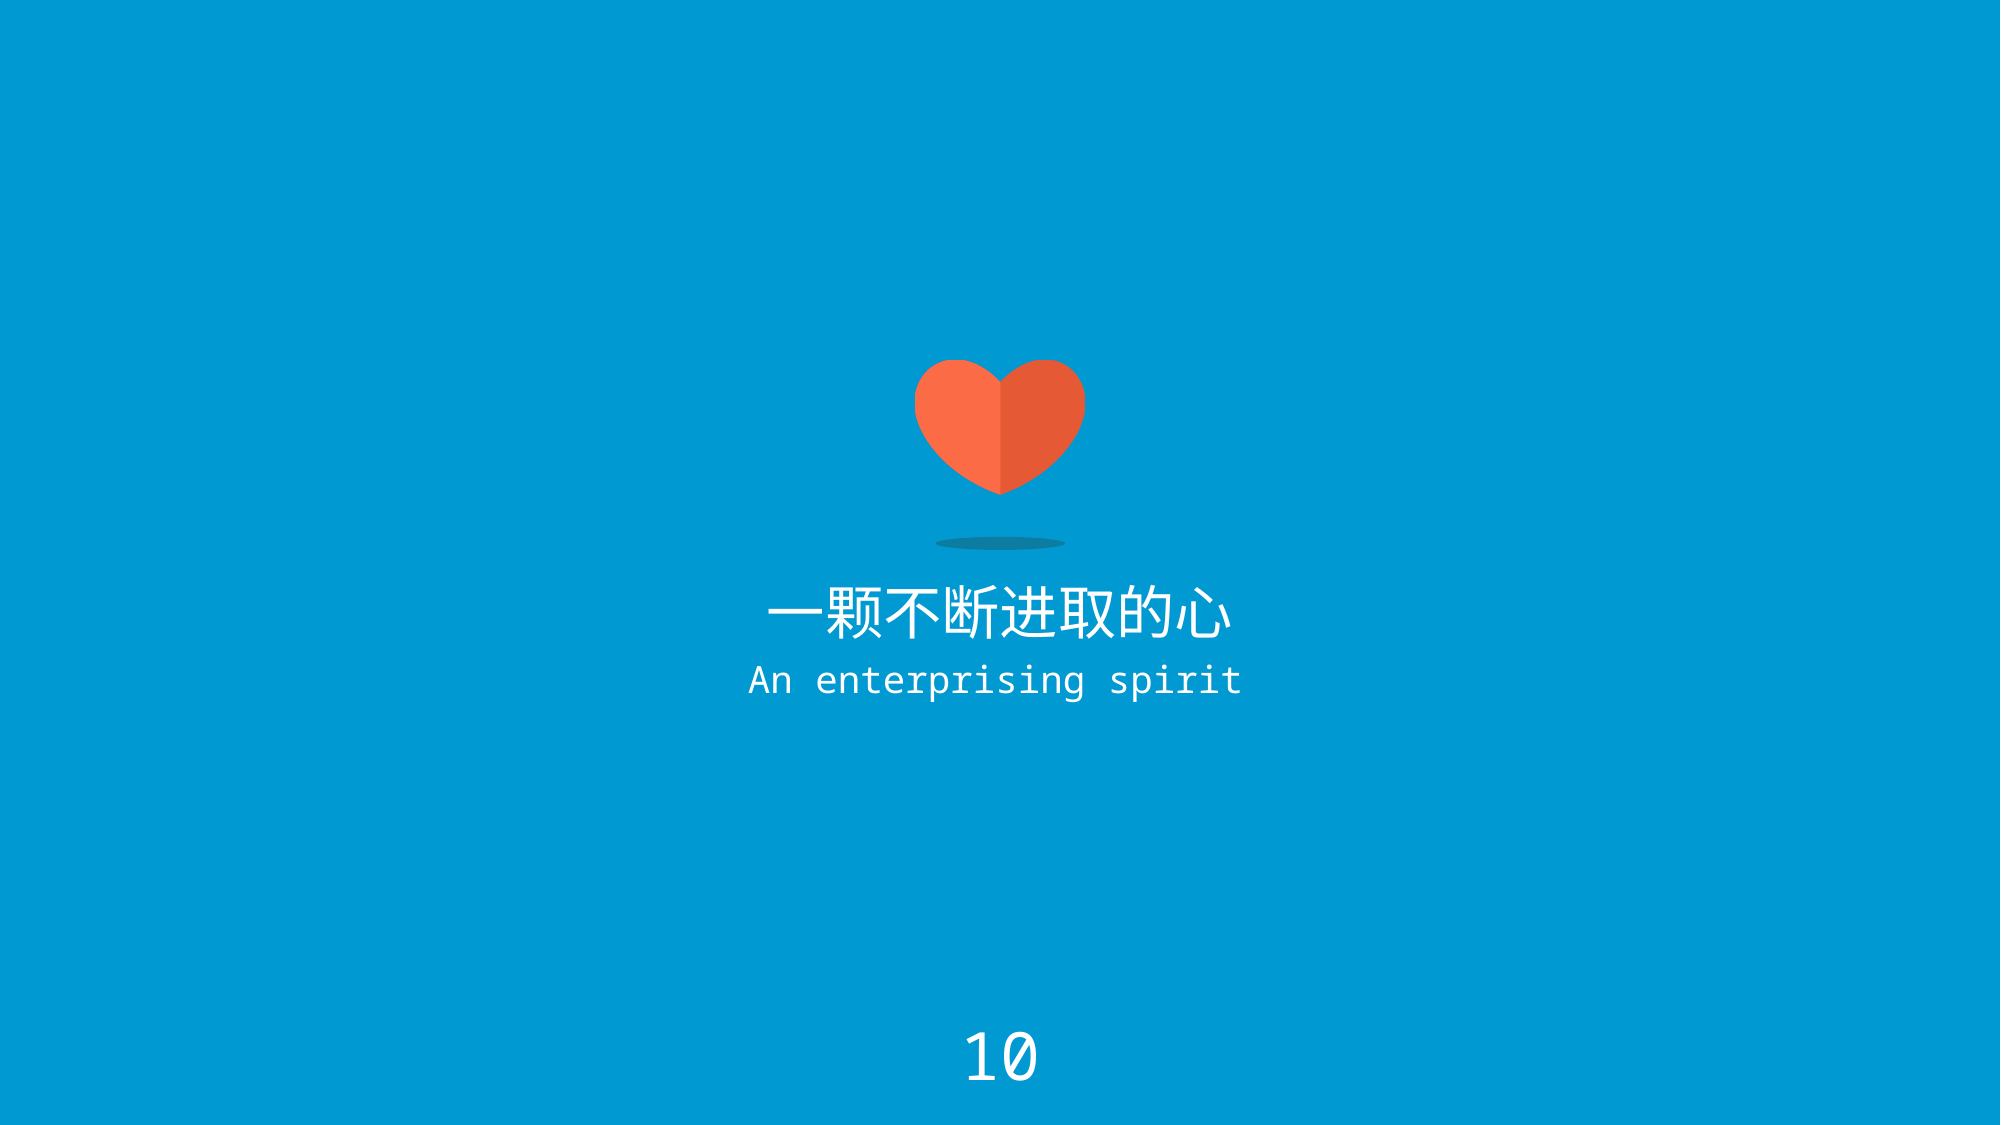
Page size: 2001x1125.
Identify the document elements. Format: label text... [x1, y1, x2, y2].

picture [916, 361, 1084, 494]
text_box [925, 1006, 1049, 1117]
text_box 一颗不断进取的心 [752, 568, 1248, 648]
text_box [934, 535, 1067, 551]
text_box An enterprising spirit [733, 648, 1258, 708]
